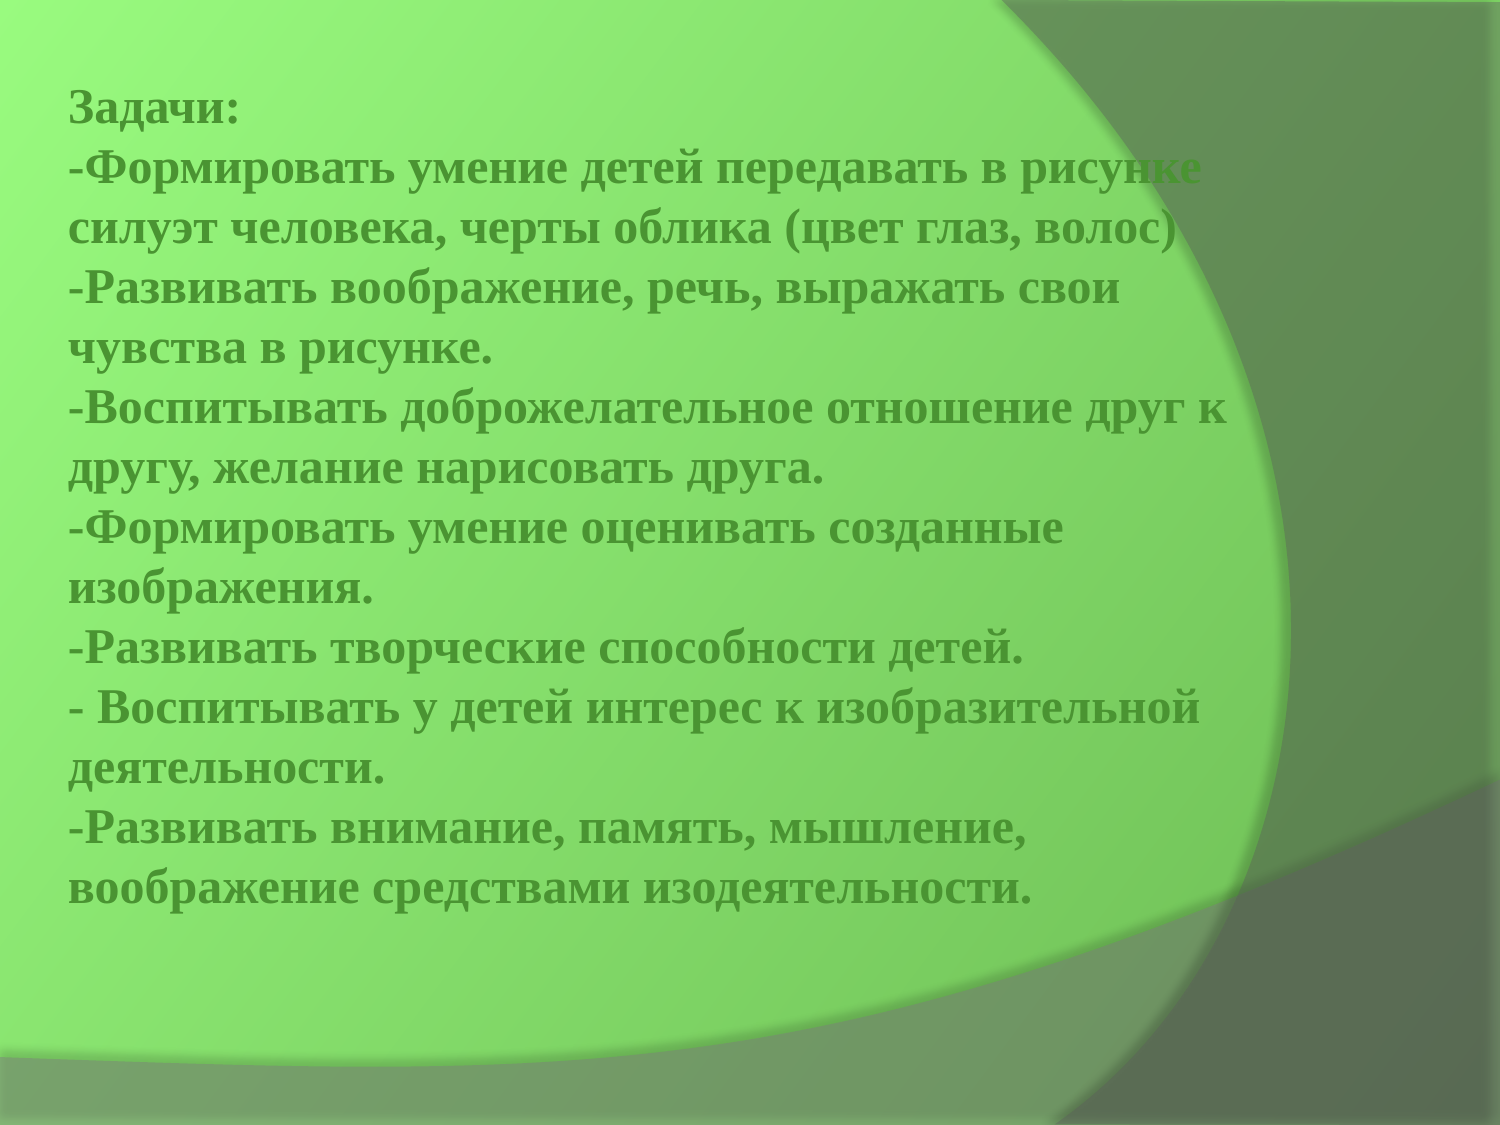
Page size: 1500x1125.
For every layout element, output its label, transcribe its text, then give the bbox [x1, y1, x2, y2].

text_box Задачи: -Формировать умение детей передавать в рисунке силуэт человека, черты облика (цвет глаз, волос) -Развивать воображение, речь, выражать свои чувства в рисунке. -Воспитывать доброжелательное отношение друг к другу, желание нарисовать друга. -Формировать умение оценивать созданные изображения. -Развивать творческие способности детей. - Воспитывать у детей интерес к изобразительной деятельности. -Развивать внимание, память, мышление, воображение средствами изодеятельности. [53, 66, 1288, 922]
